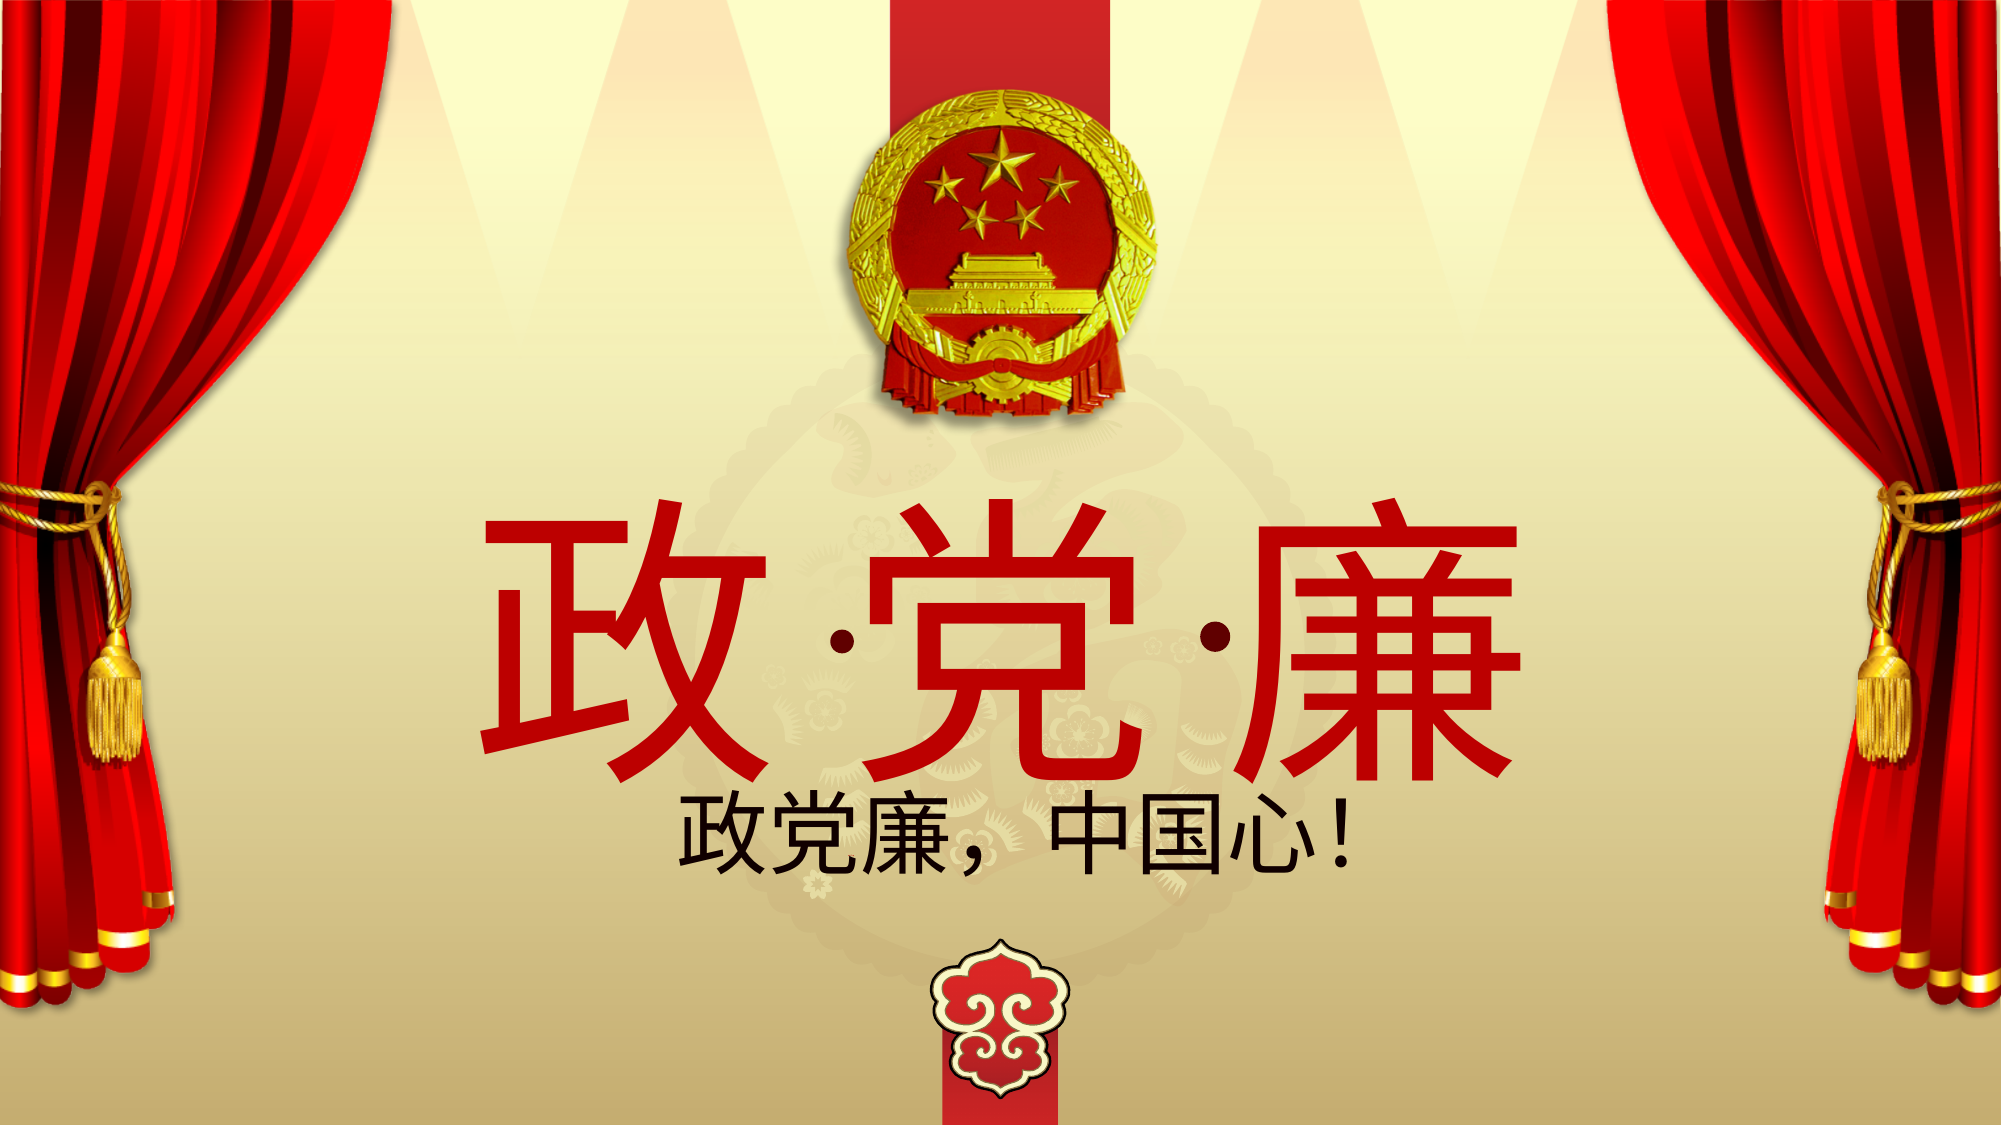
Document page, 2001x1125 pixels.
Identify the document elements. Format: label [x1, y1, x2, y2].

text_box [660, 832, 1340, 999]
text_box [455, 442, 1567, 832]
picture [0, 0, 2001, 1125]
text_box [660, 292, 1340, 442]
